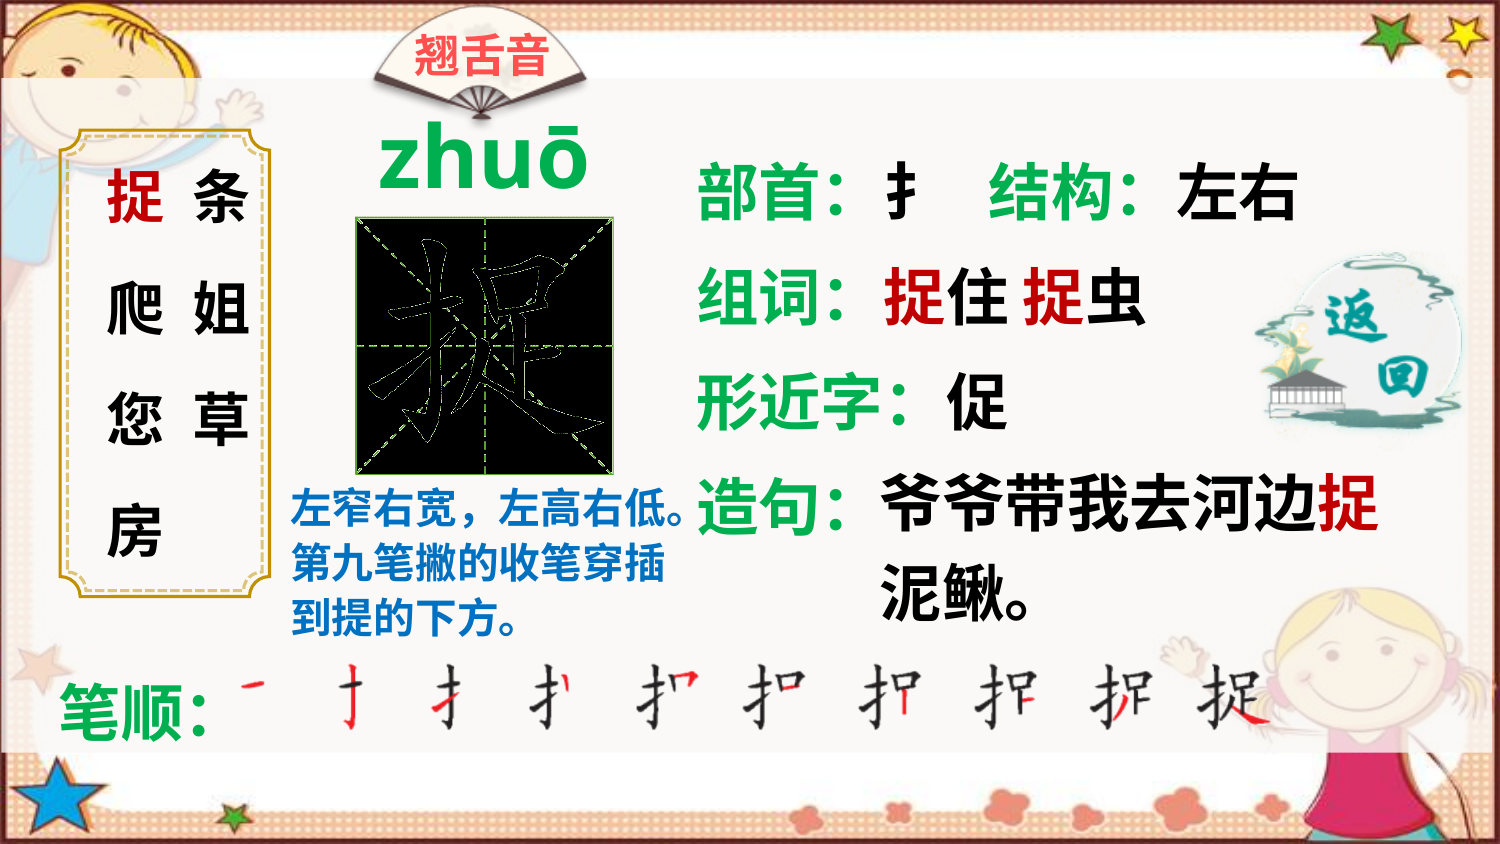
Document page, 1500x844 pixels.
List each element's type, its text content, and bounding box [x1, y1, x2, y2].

picture [235, 659, 1275, 735]
text_box zhuō [346, 93, 623, 214]
picture [355, 216, 614, 475]
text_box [372, 0, 588, 127]
text_box 爷爷带我去河边捉泥鳅。 [865, 442, 1440, 637]
text_box 左窄右宽，左高右低。第九笔撇的收笔穿插到提的下方。 [275, 469, 704, 650]
text_box 部首：扌 结构：左右 组词：捉住 捉虫 形近字：促 造句： [681, 115, 1500, 551]
picture [1249, 234, 1485, 466]
picture [0, 0, 1500, 844]
text_box 捉 [1244, 229, 1489, 469]
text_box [60, 130, 270, 597]
text_box 笔顺： [43, 629, 302, 757]
picture [588, 0, 1500, 115]
